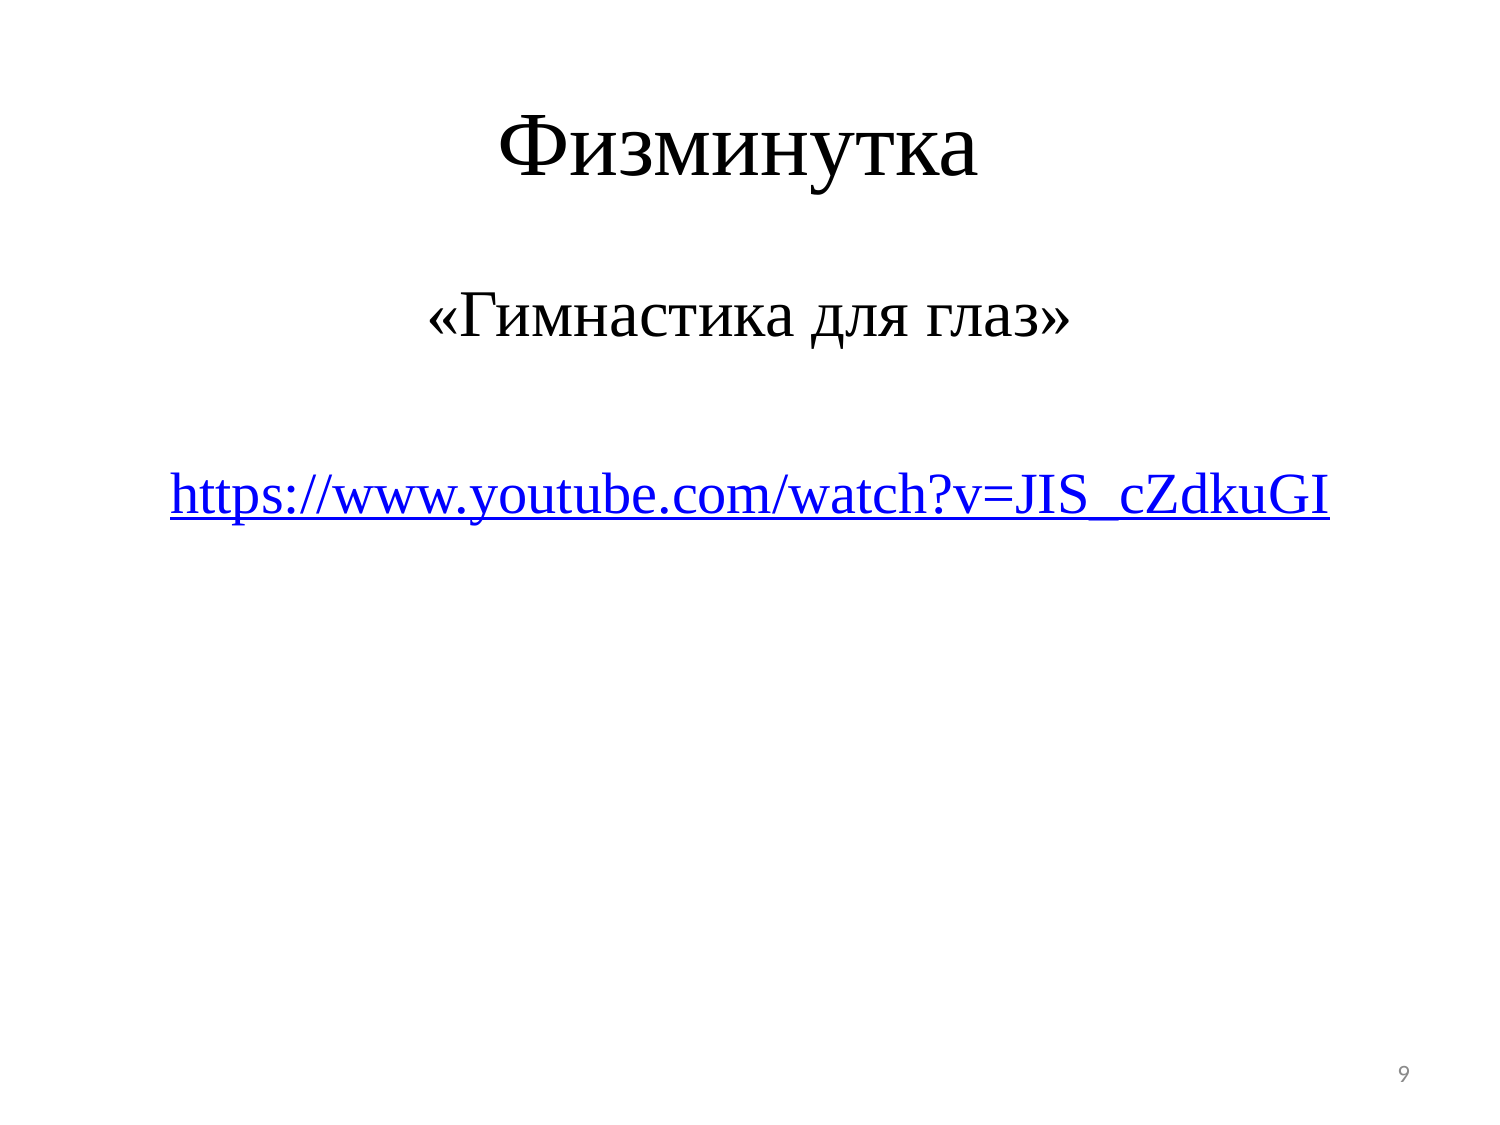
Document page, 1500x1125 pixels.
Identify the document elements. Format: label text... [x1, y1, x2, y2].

title Физминутка [75, 45, 1425, 233]
list «Гимнастика для глаз» https://www.youtube.com/watch?v=JIS_cZdkuGI [75, 262, 1425, 1005]
slide_number 9 [1074, 1042, 1425, 1103]
